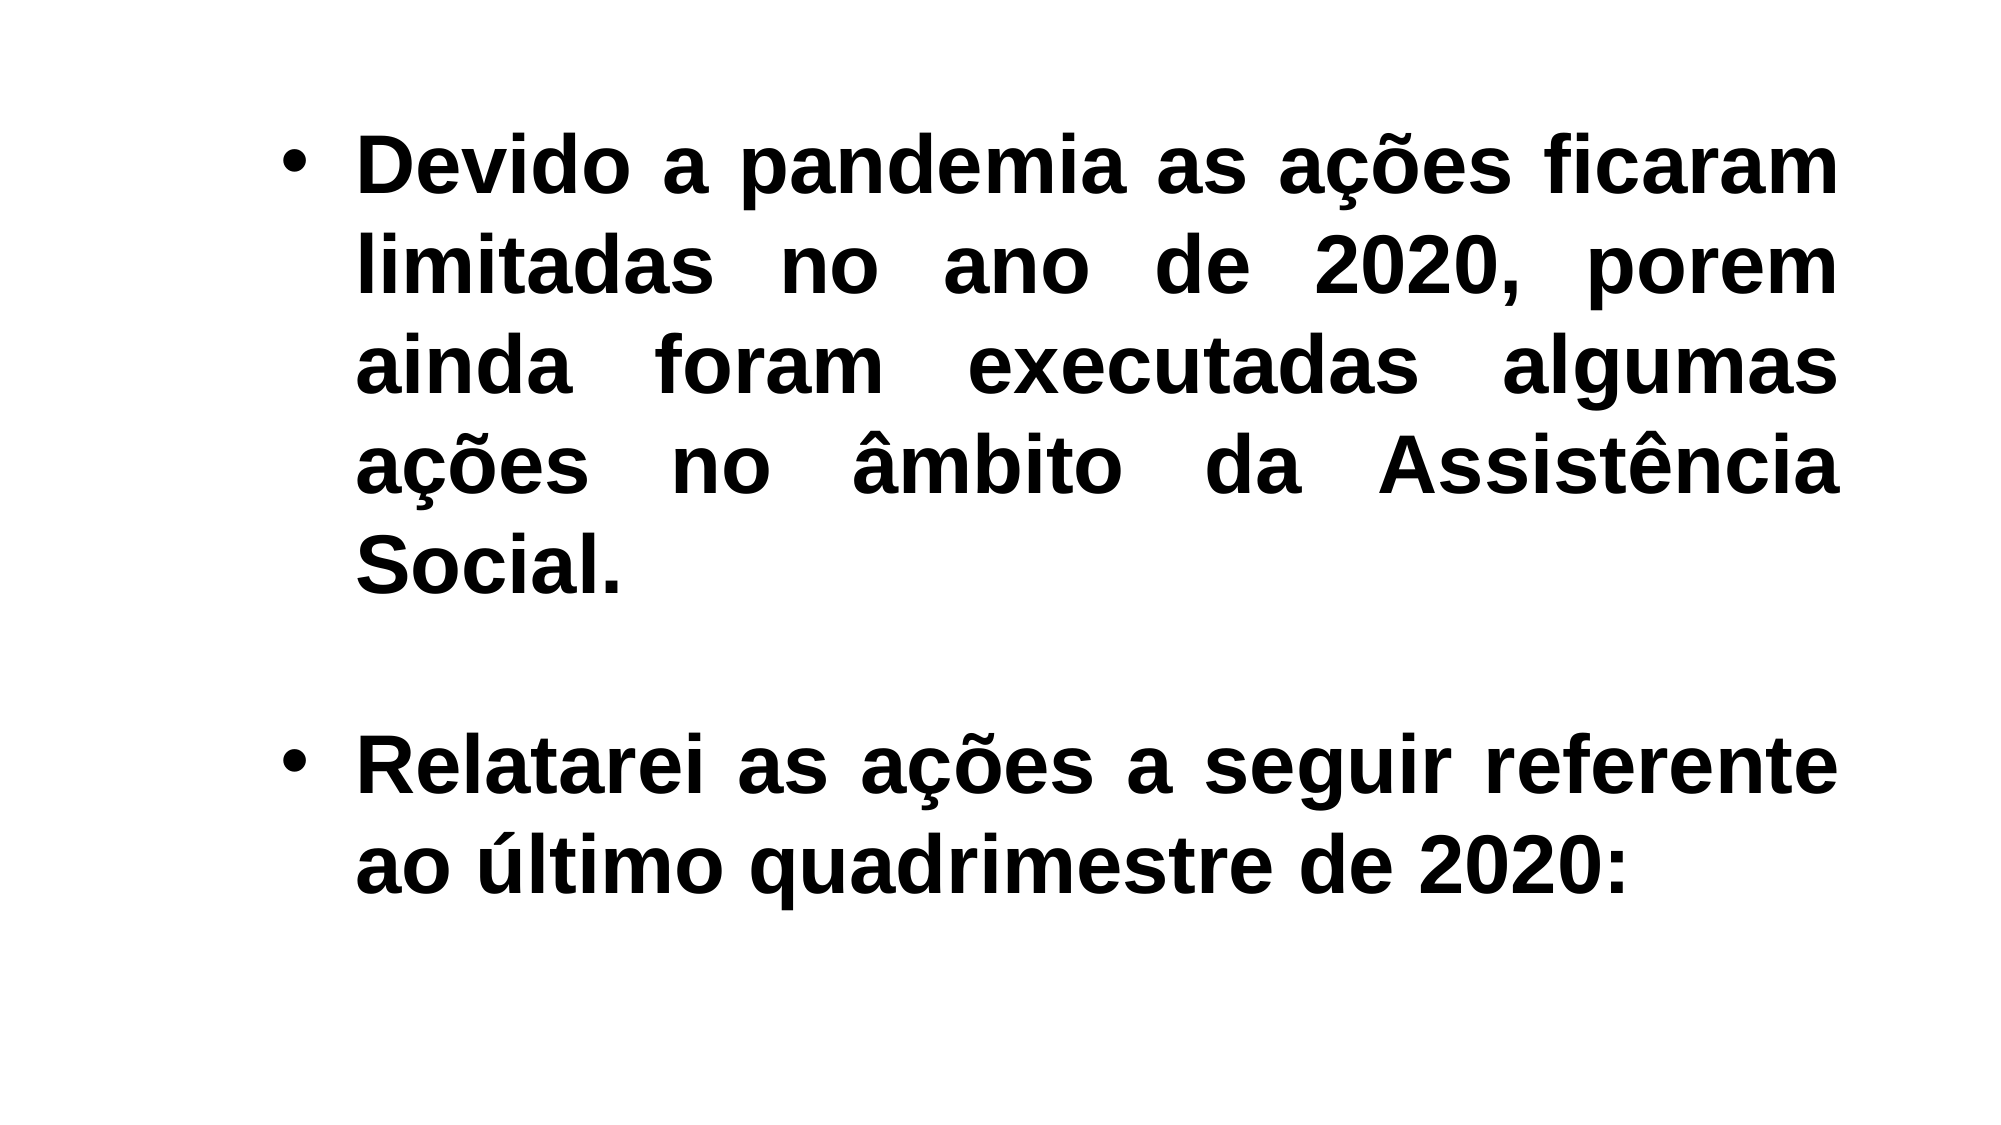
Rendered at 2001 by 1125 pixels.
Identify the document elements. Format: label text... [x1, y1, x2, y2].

text_box Devido a pandemia as ações ficaram limitadas no ano de 2020, porem ainda foram executadas algumas ações no âmbito da Assistência Social. Relatarei as ações a seguir referente ao último quadrimestre de 2020: [265, 102, 1856, 998]
